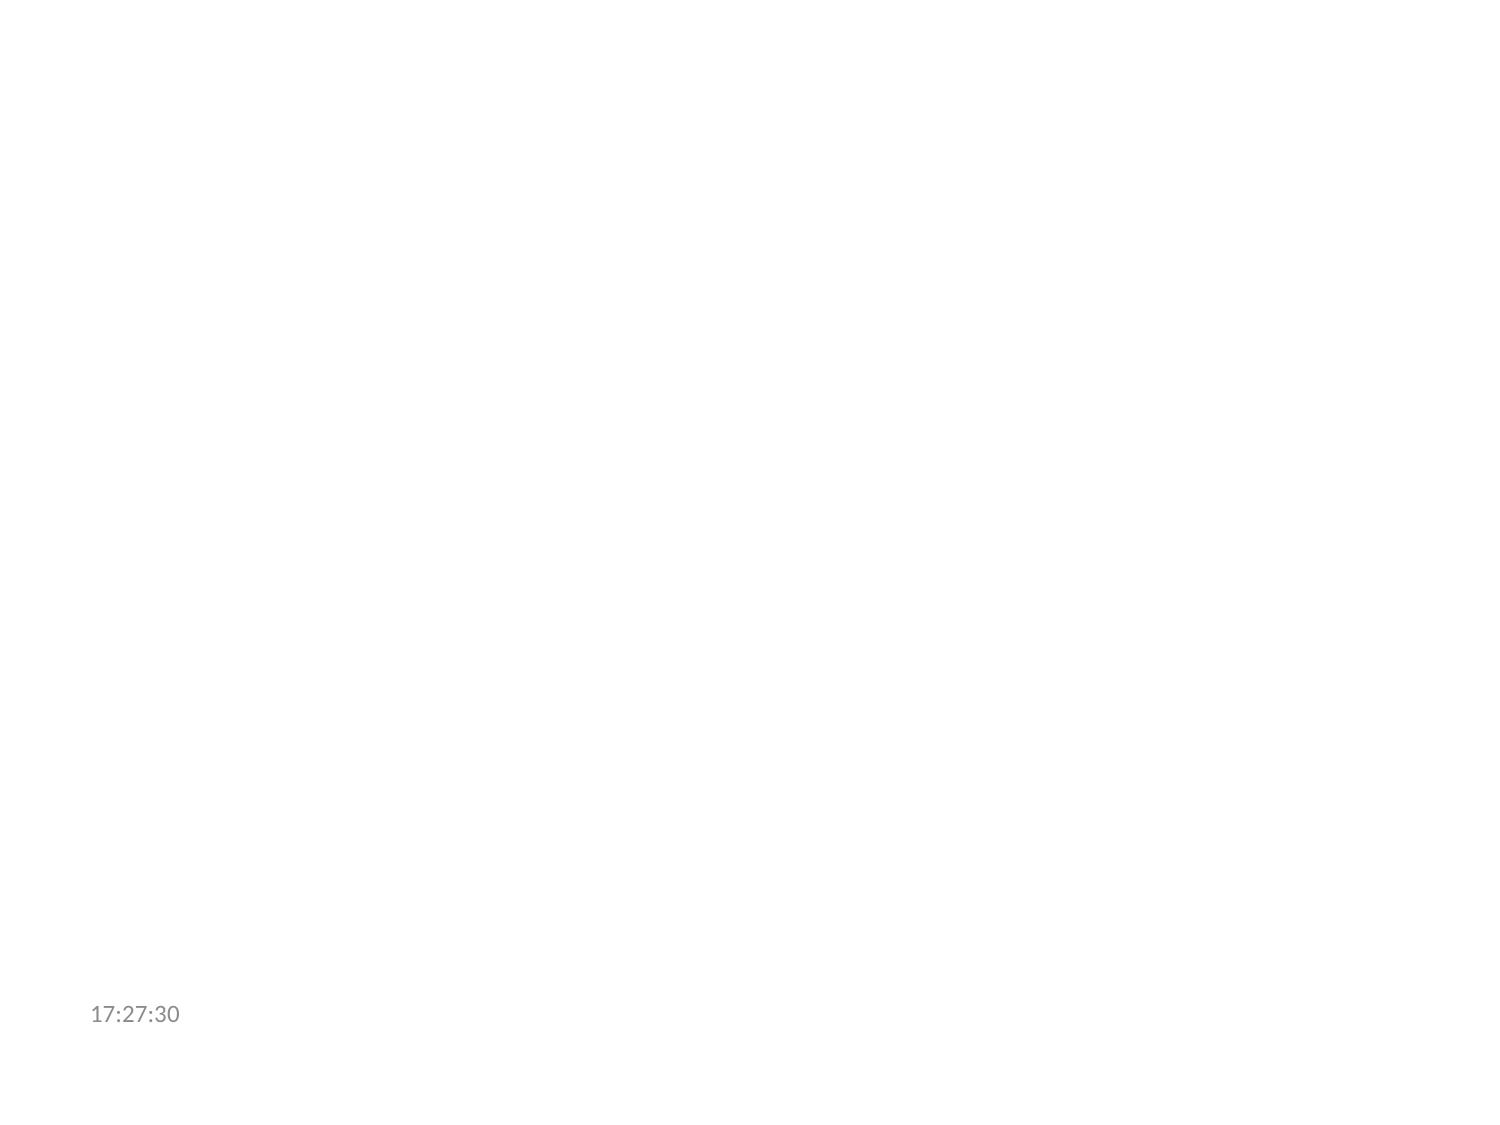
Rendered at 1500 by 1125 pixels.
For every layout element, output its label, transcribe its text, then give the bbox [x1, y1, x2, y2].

text_box 15:35:09 [75, 982, 425, 1043]
